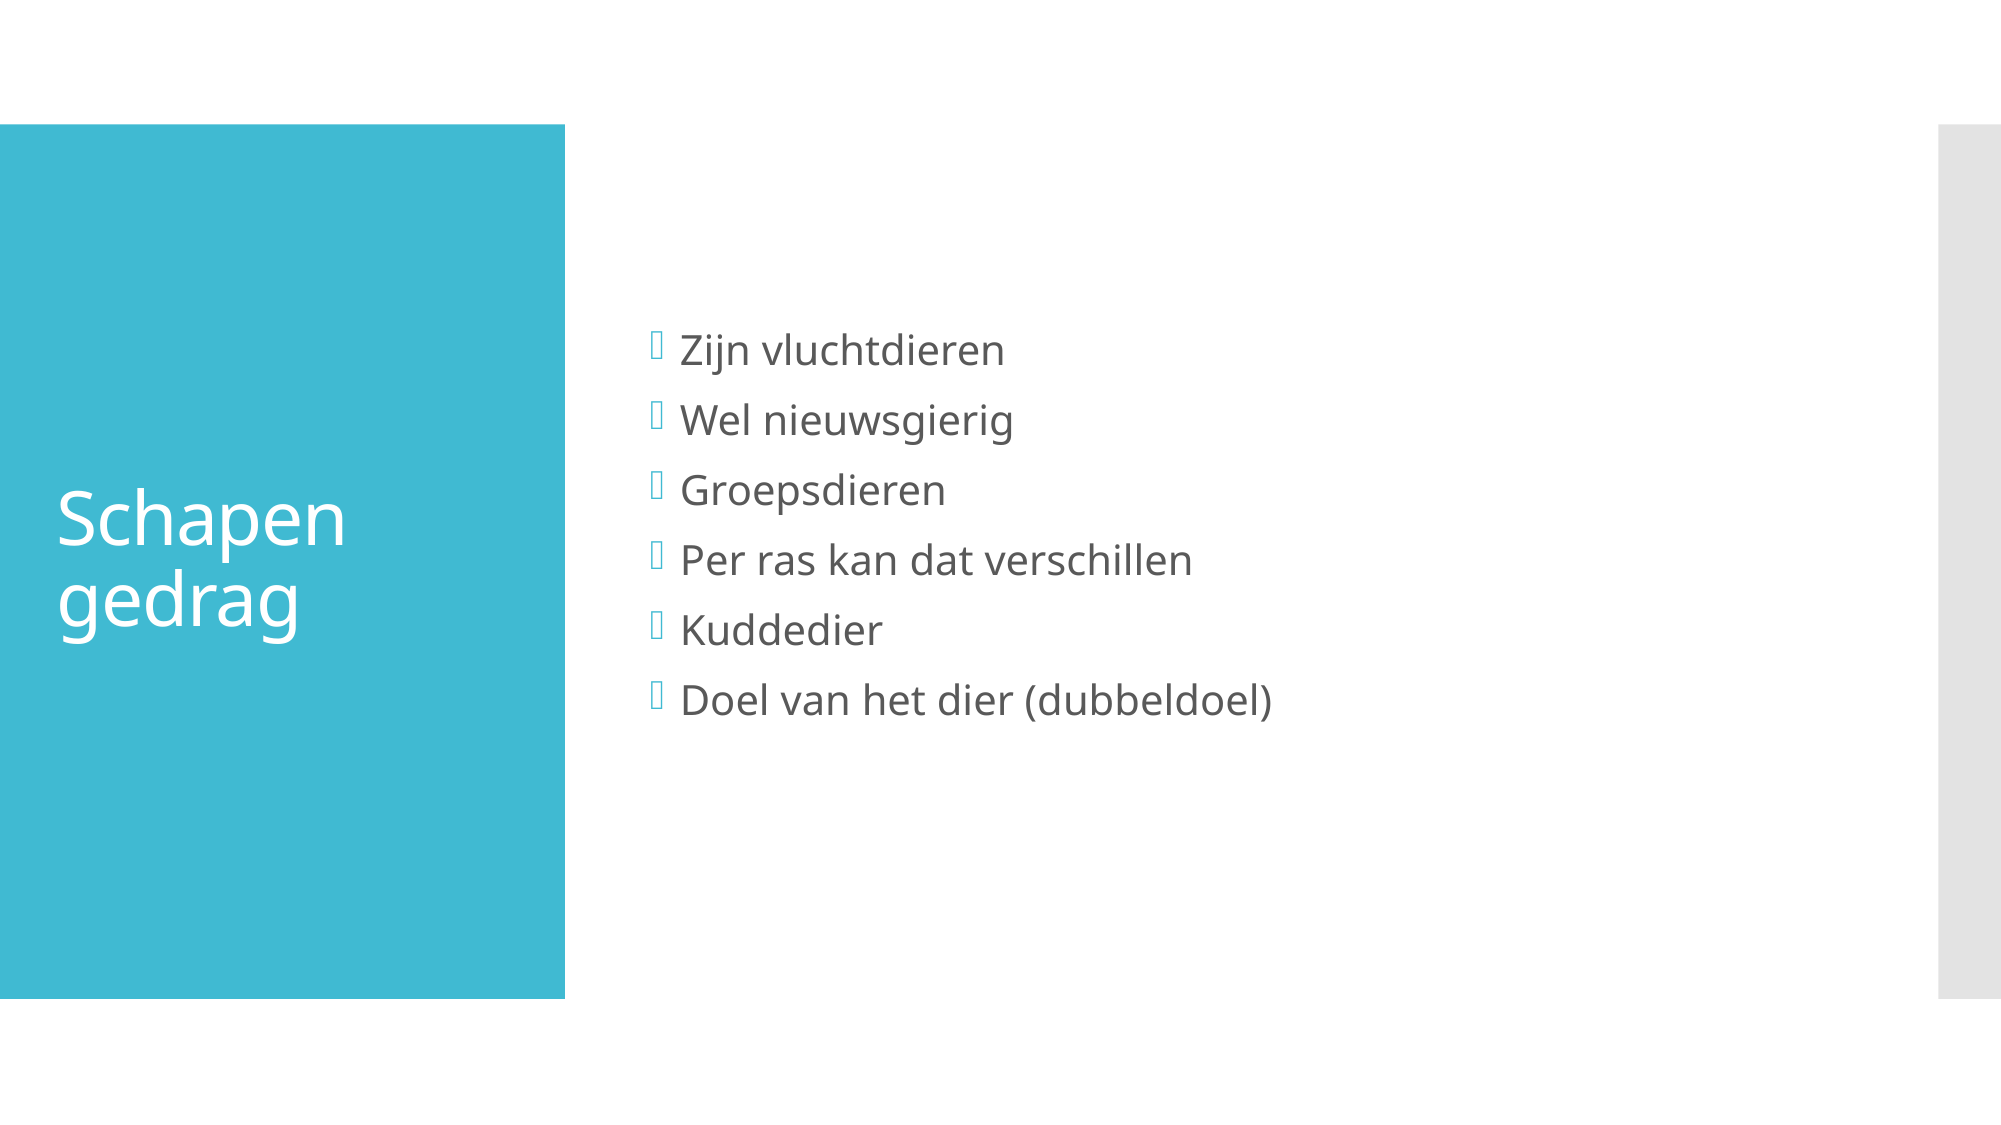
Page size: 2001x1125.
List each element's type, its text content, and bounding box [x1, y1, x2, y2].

title Schapen gedrag [41, 184, 525, 940]
list Zijn vluchtdieren Wel nieuwsgierig Groepsdieren Per ras kan dat verschillen Kuddedier Doel van het dier (dubbeldoel) [634, 141, 1835, 982]
